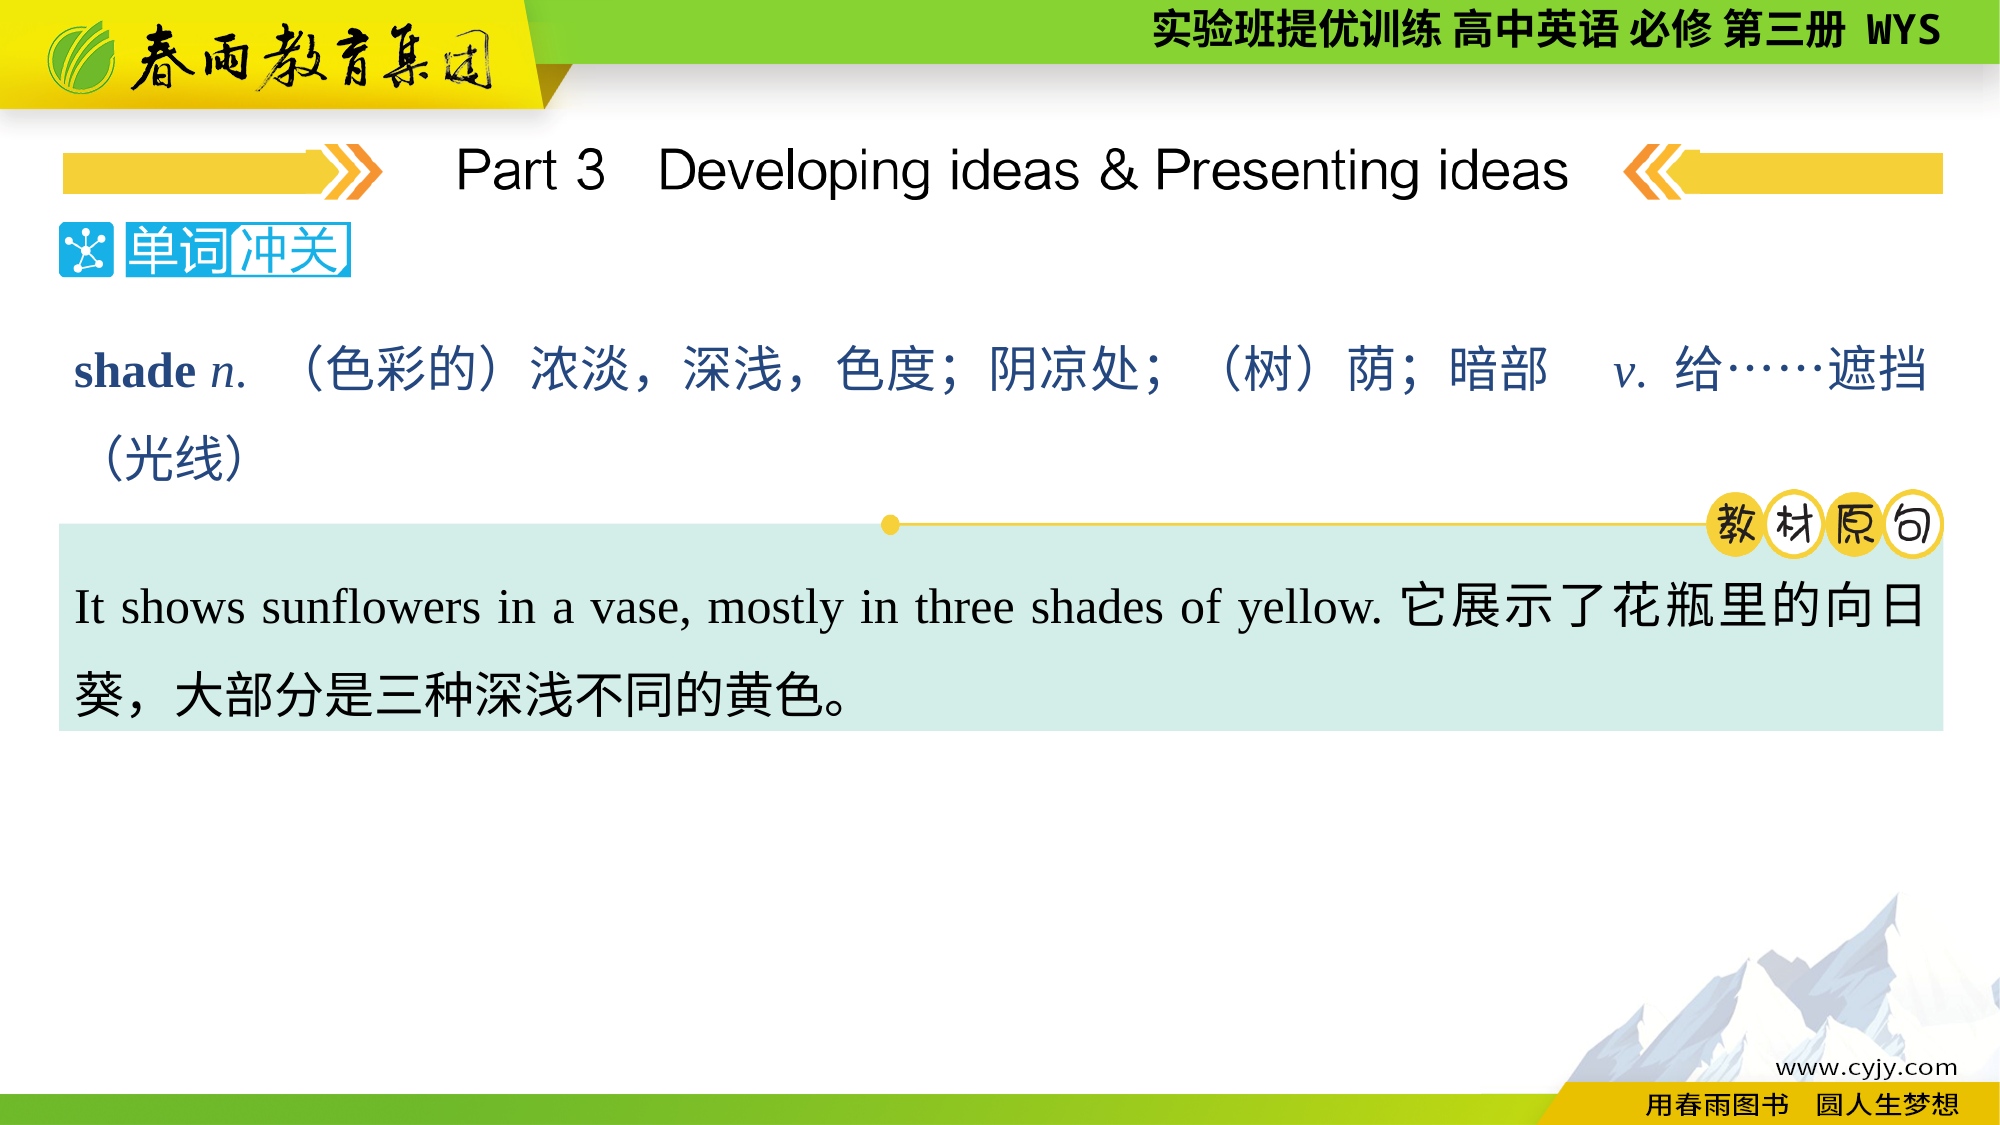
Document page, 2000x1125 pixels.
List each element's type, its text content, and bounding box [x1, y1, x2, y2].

picture [0, 0, 2000, 1125]
text_box It shows sunflowers in a vase, mostly in three shades of yellow.它展示了花瓶里的向日葵，大部分是三种深浅不同的黄色。 [59, 523, 1944, 731]
list shade n. （色彩的）浓淡，深浅，色度；阴凉处；（树）荫；暗部 v. 给……遮挡（光线） [59, 300, 1944, 486]
